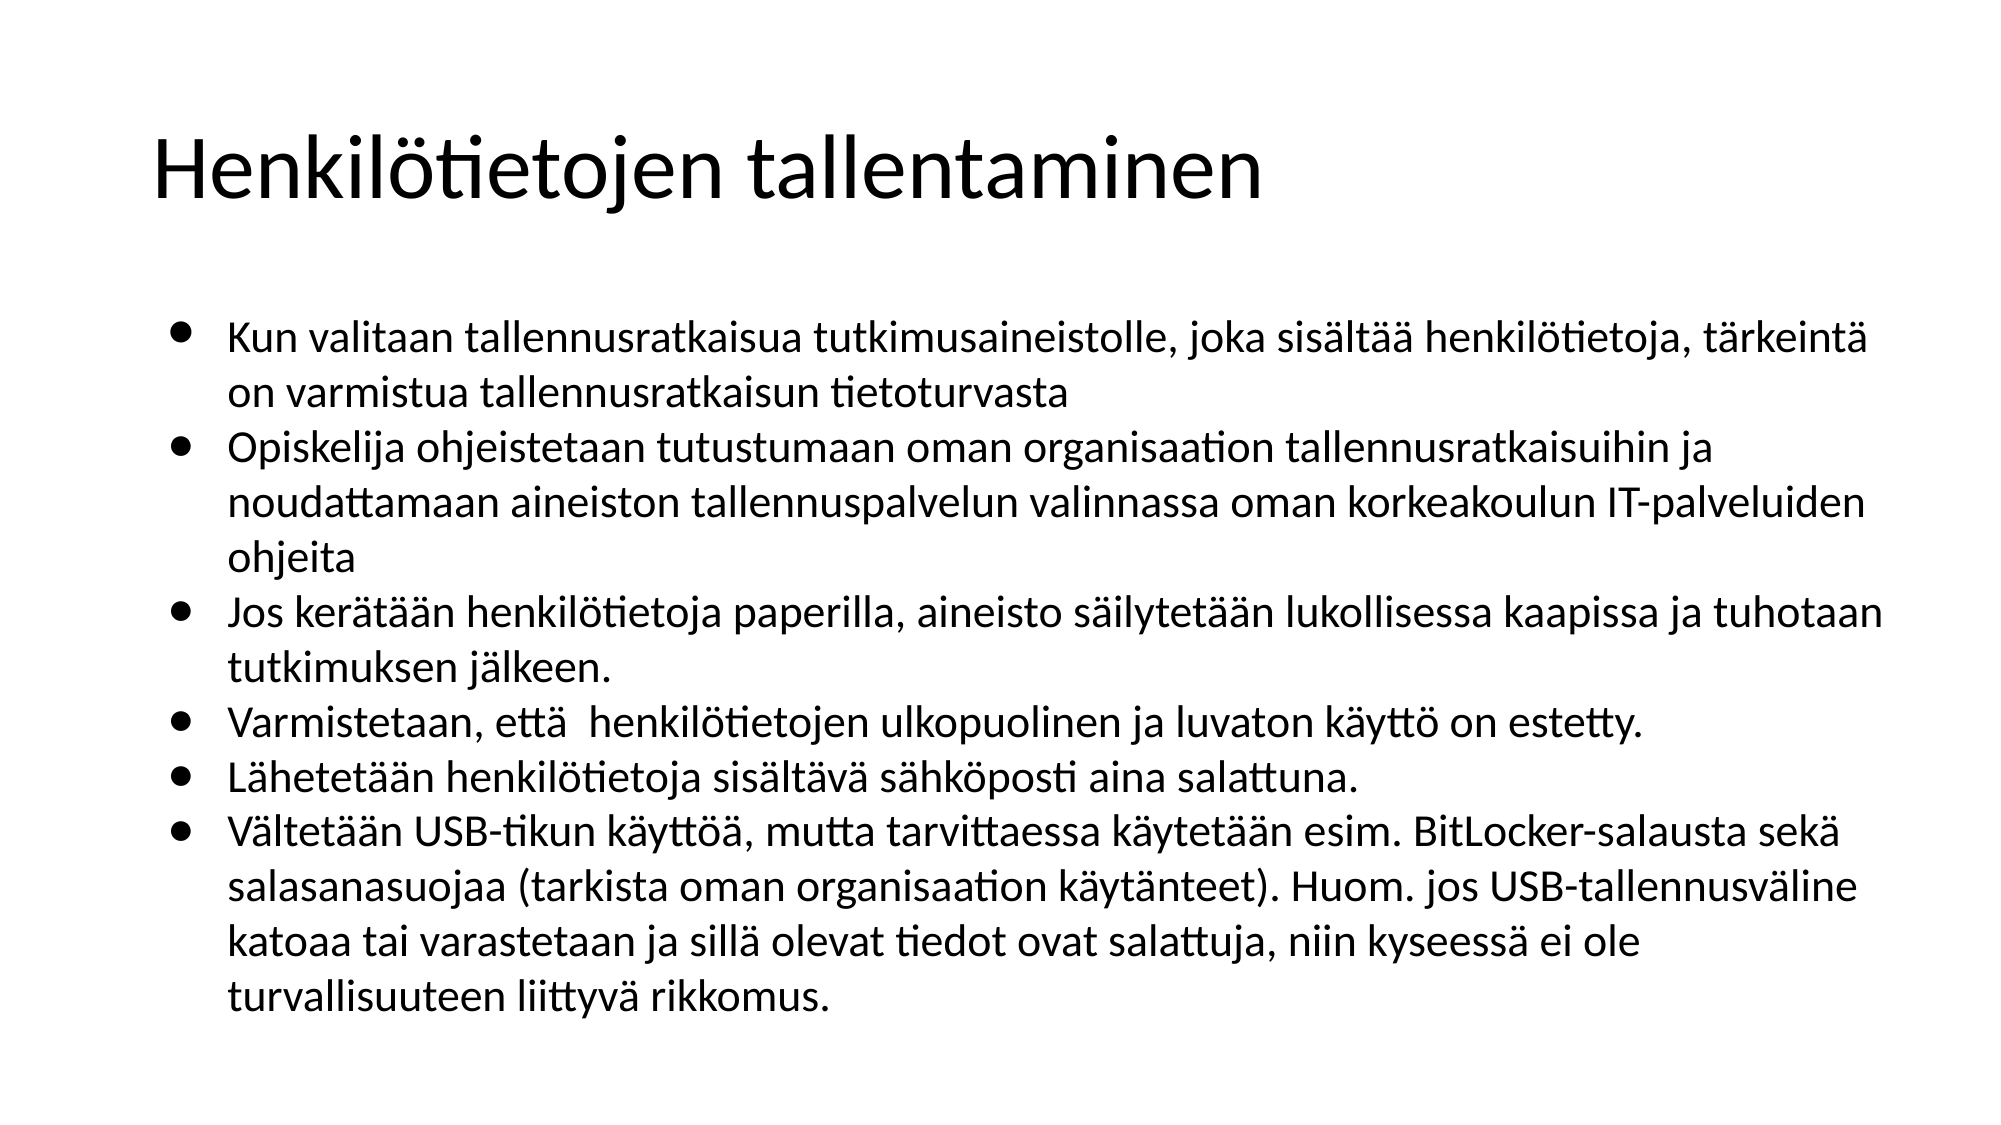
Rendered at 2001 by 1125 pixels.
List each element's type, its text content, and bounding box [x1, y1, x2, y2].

list Kun valitaan tallennusratkaisua tutkimusaineistolle, joka sisältää henkilötietoja, tärkeintä on varmistua tallennusratkaisun tietoturvasta Opiskelija ohjeistetaan tutustumaan oman organisaation tallennusratkaisuihin ja noudattamaan aineiston tallennuspalvelun valinnassa oman korkeakoulun IT-palveluiden ohjeita Jos kerätään henkilötietoja paperilla, aineisto säilytetään lukollisessa kaapissa ja tuhotaan tutkimuksen jälkeen. Varmistetaan, että henkilötietojen ulkopuolinen ja luvaton käyttö on estetty. Lähetetään henkilötietoja sisältävä sähköposti aina salattuna. Vältetään USB-tikun käyttöä, mutta tarvittaessa käytetään esim. BitLocker-salausta sekä salasanasuojaa (tarkista oman organisaation käytänteet). Huom. jos USB-tallennusväline katoaa tai varastetaan ja sillä olevat tiedot ovat salattuja, niin kyseessä ei ole turvallisuuteen liittyvä rikkomus. [137, 299, 1926, 1125]
title Henkilötietojen tallentaminen [137, 59, 1863, 278]
